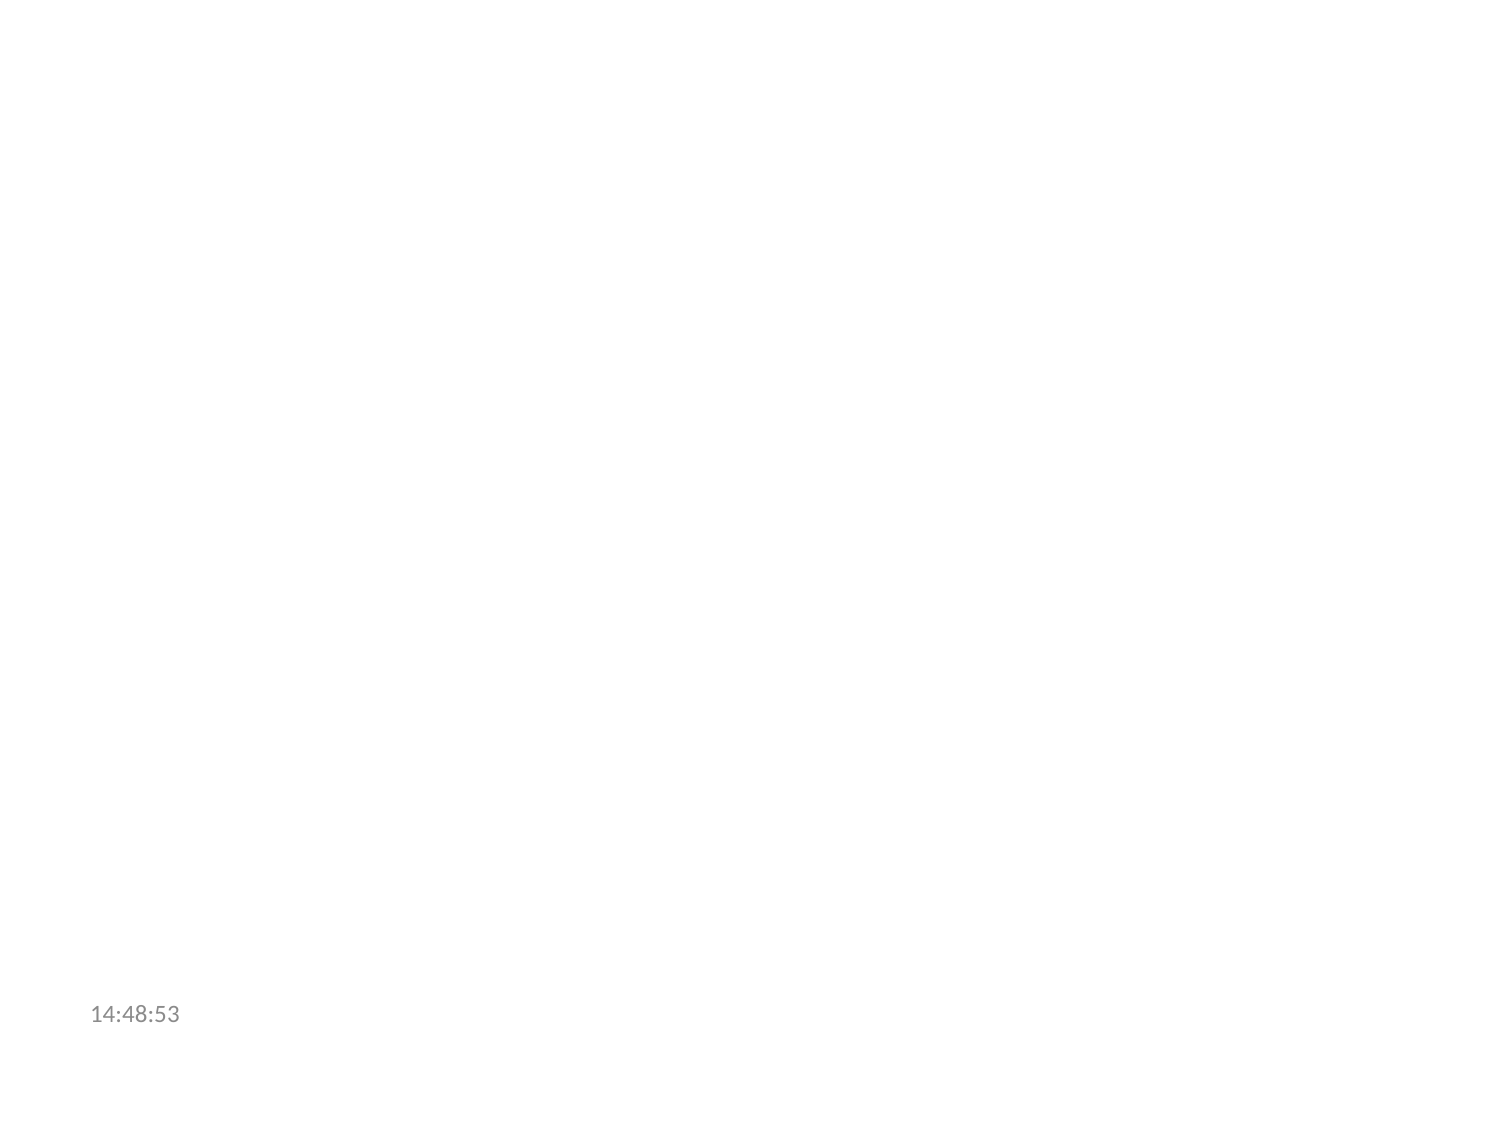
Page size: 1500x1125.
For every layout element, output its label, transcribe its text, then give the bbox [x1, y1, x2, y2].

text_box 15:35:09 [75, 982, 425, 1043]
